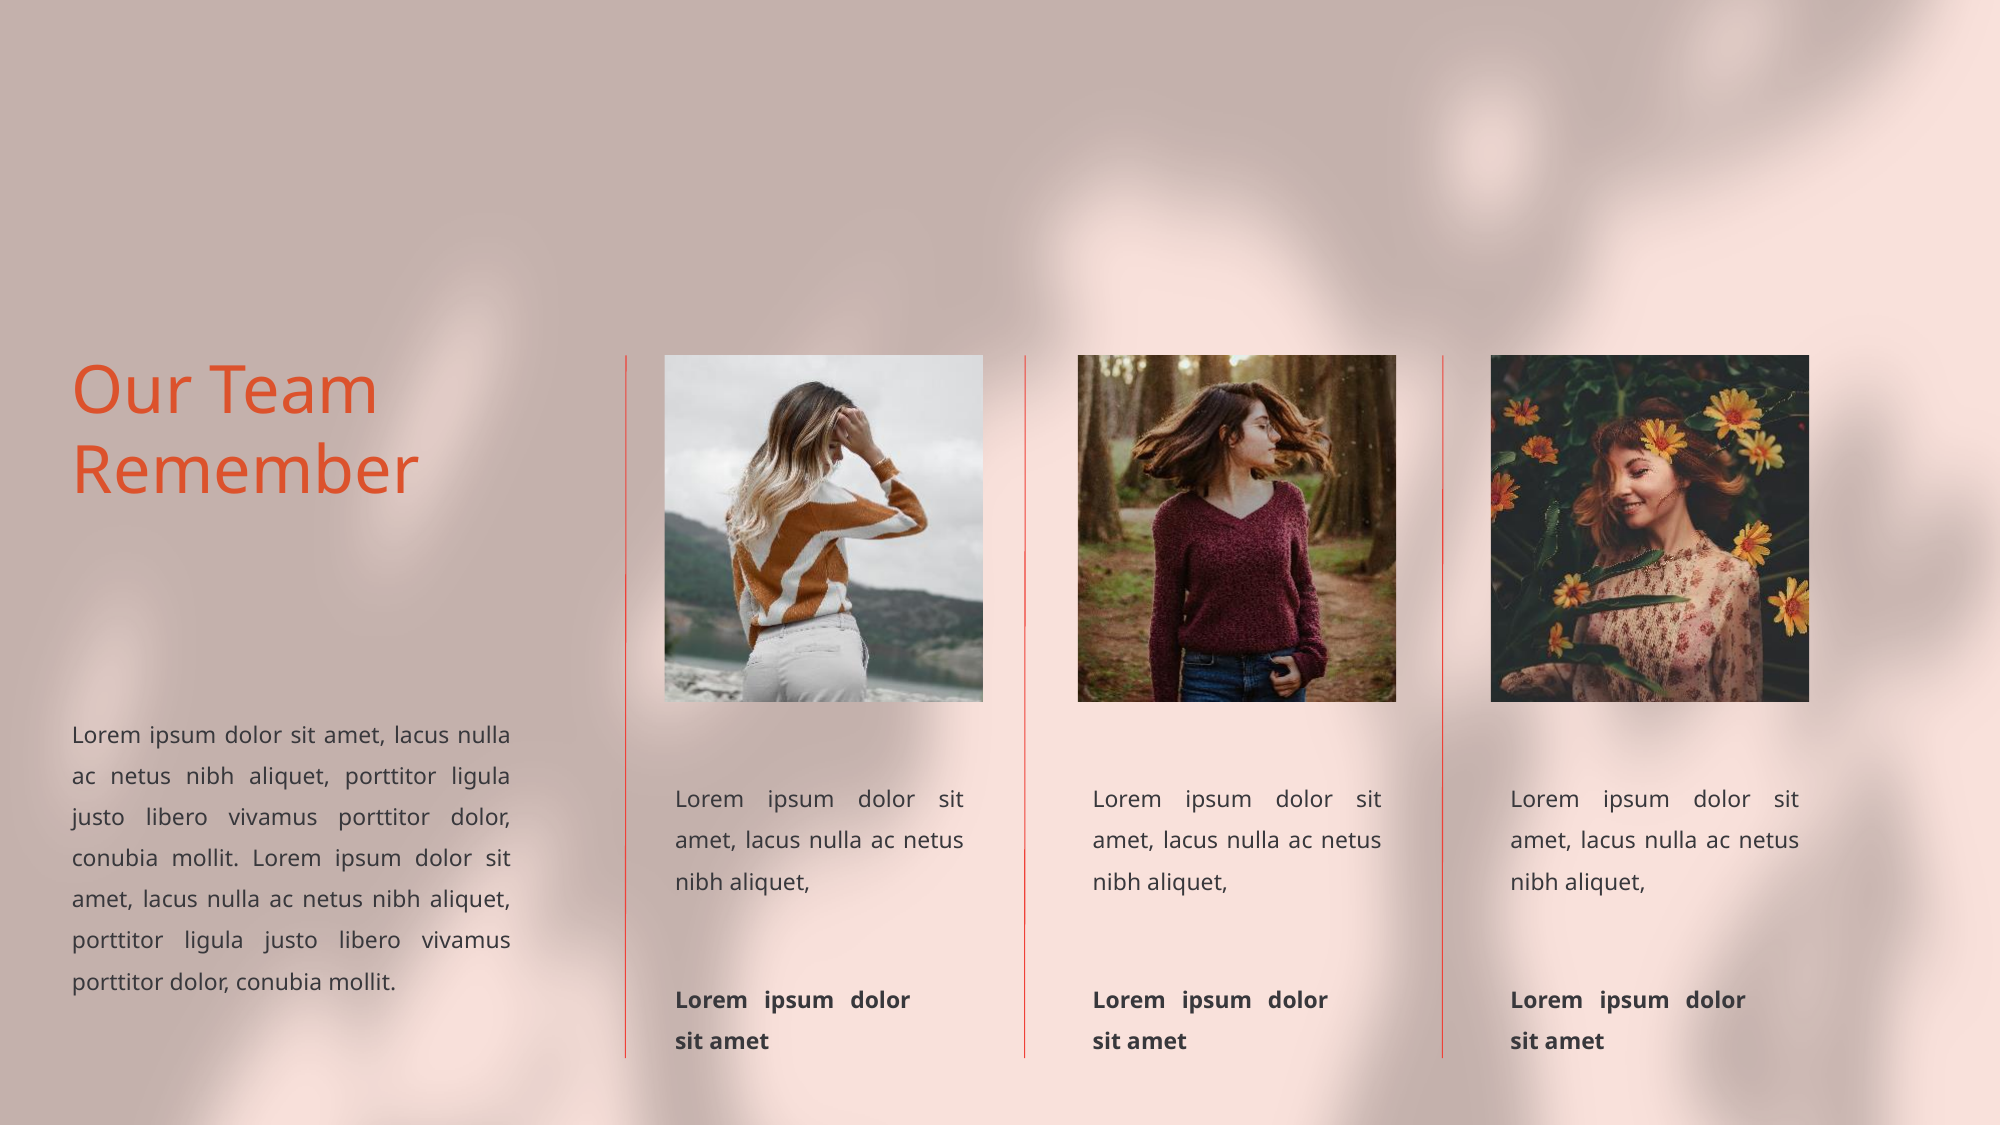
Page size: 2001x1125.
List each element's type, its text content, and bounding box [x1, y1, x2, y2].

text_box Lorem ipsum dolor sit amet, lacus nulla ac netus nibh aliquet, porttitor ligula justo libero vivamus porttitor dolor, conubia mollit. Lorem ipsum dolor sit amet, lacus nulla ac netus nibh aliquet, porttitor ligula justo libero vivamus porttitor dolor, conubia mollit. [57, 699, 527, 1002]
text_box Lorem ipsum dolor sit amet [1495, 964, 1761, 1062]
text_box Lorem ipsum dolor sit amet, lacus nulla ac netus nibh aliquet, [1077, 763, 1397, 903]
text_box Lorem ipsum dolor sit amet, lacus nulla ac netus nibh aliquet, [660, 763, 980, 903]
picture [664, 355, 983, 702]
text_box Lorem ipsum dolor sit amet [660, 964, 926, 1062]
text_box Lorem ipsum dolor sit amet [1077, 964, 1344, 1062]
text_box Lorem ipsum dolor sit amet, lacus nulla ac netus nibh aliquet, [1495, 763, 1815, 903]
picture [1077, 355, 1397, 702]
text_box Our Team Remember [57, 339, 527, 517]
picture [1490, 355, 1810, 702]
